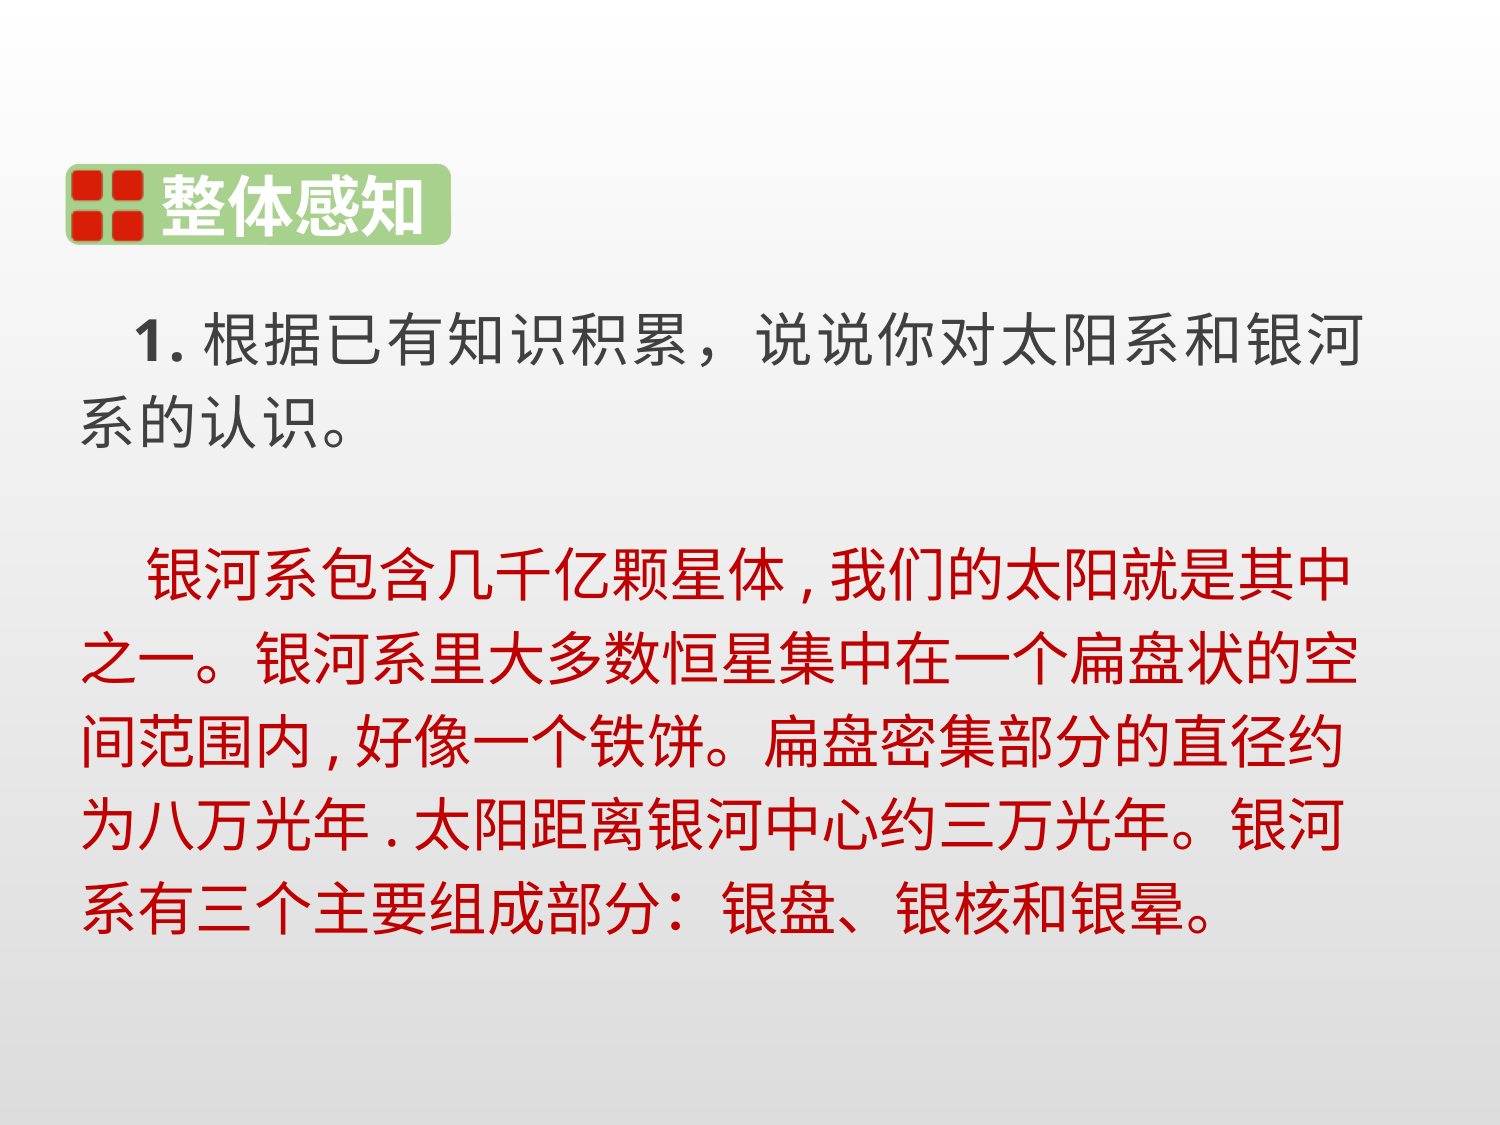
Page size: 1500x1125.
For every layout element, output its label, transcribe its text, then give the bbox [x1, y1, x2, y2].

picture [64, 163, 150, 249]
list 1.根据已有知识积累，说说你对太阳系和银河系的认识。 [65, 284, 1407, 446]
text_box 整体感知 [146, 157, 451, 253]
text_box 银河系包含几千亿颗星体,我们的太阳就是其中之一。银河系里大多数恒星集中在一个扁盘状的空间范围内,好像一个铁饼。扁盘密集部分的直径约为八万光年.太阳距离银河中心约三万光年。银河系有三个主要组成部分：银盘、银核和银晕。 [64, 517, 1411, 1033]
